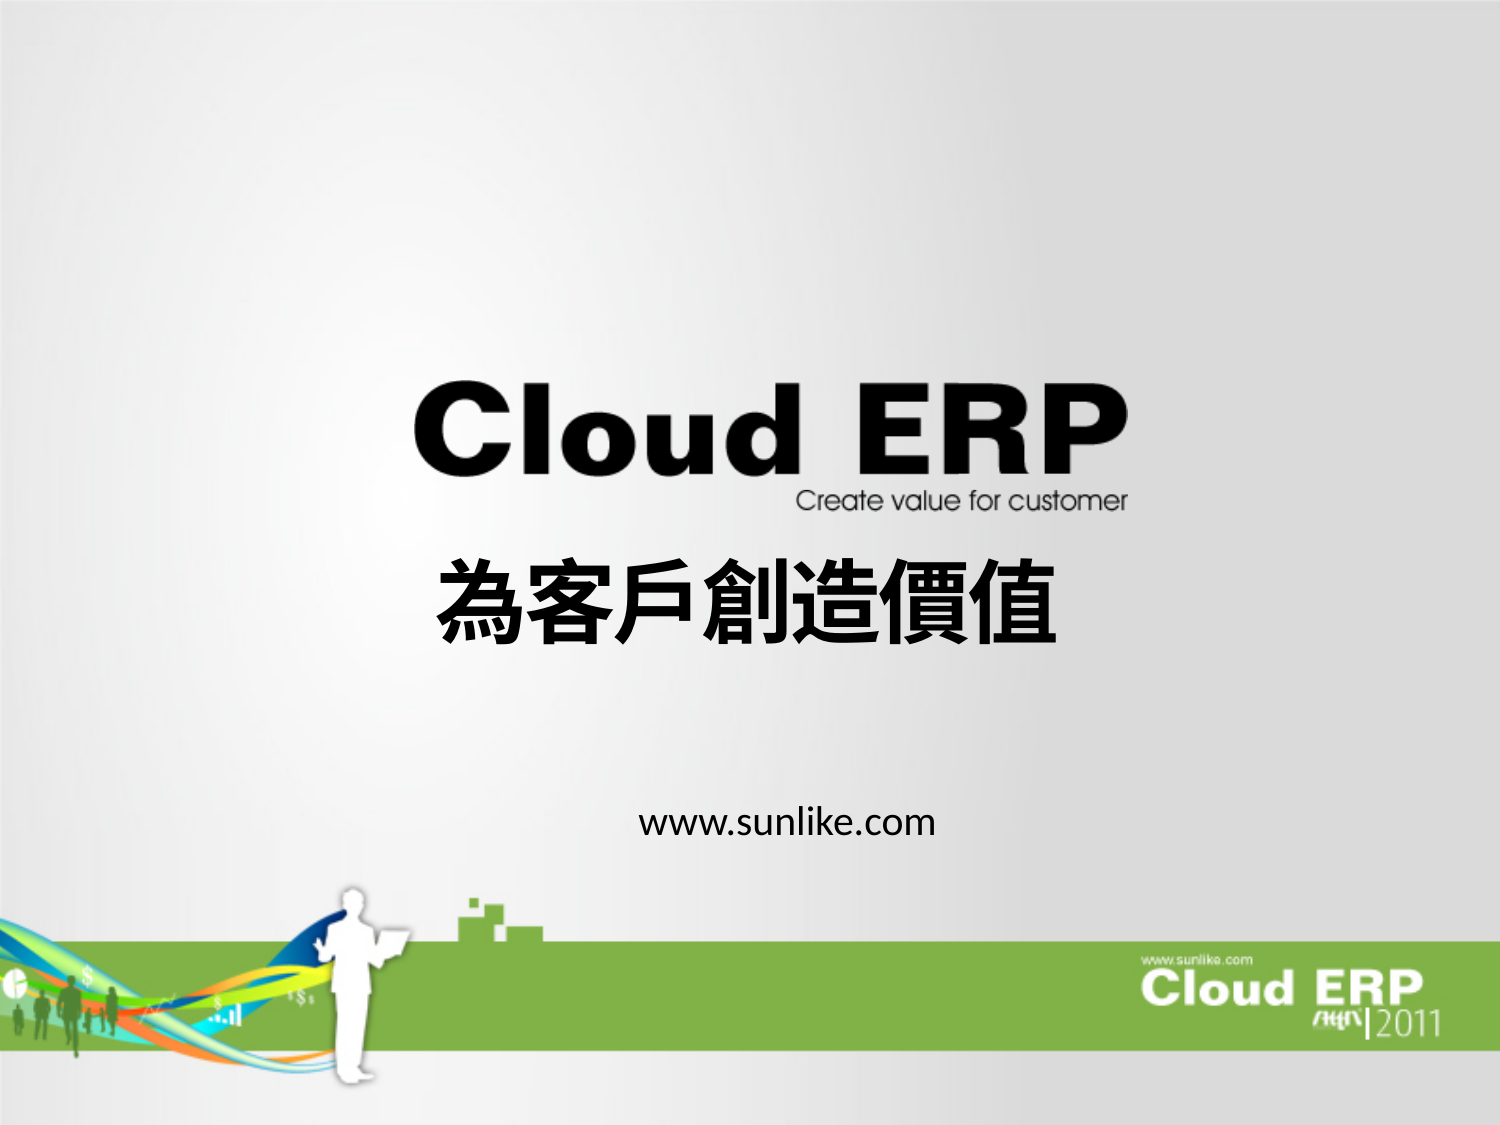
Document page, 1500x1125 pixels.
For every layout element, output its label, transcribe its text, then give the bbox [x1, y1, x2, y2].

text_box 為客戶創造價值 [420, 550, 1271, 674]
picture [0, 0, 1500, 1125]
text_box www.sunlike.com [196, 786, 1379, 852]
